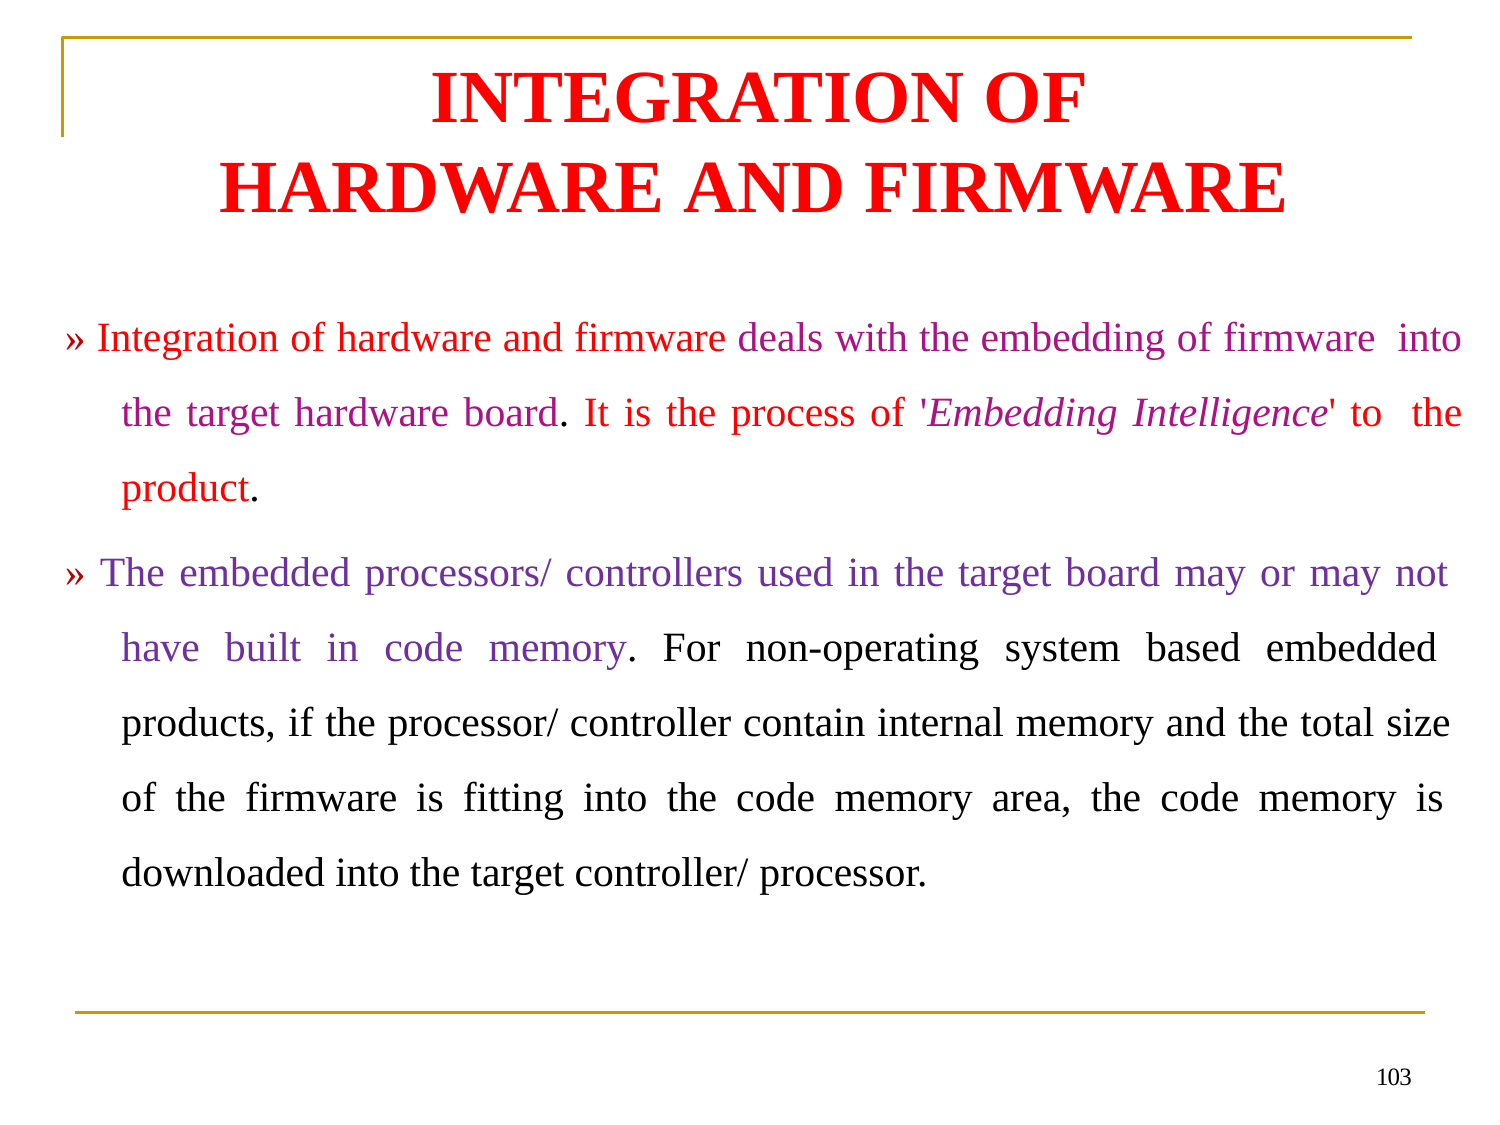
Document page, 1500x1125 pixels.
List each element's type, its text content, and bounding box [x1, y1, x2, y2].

text_box » Integration of hardware and firmware deals with the embedding of firmware into the target hardware board. It is the process of 'Embedding Intelligence' to the product. » The embedded processors/ controllers used in the target board may or may not have built in code memory. For non-operating system based embedded products, if the processor/ controller contain internal memory and the total size of the firmware is fitting into the code memory area, the code memory is downloaded into the target controller/ processor. [62, 282, 1464, 895]
title INTEGRATION OF HARDWARE AND FIRMWARE [62, 45, 1438, 236]
text_box 103 [1369, 1061, 1417, 1091]
